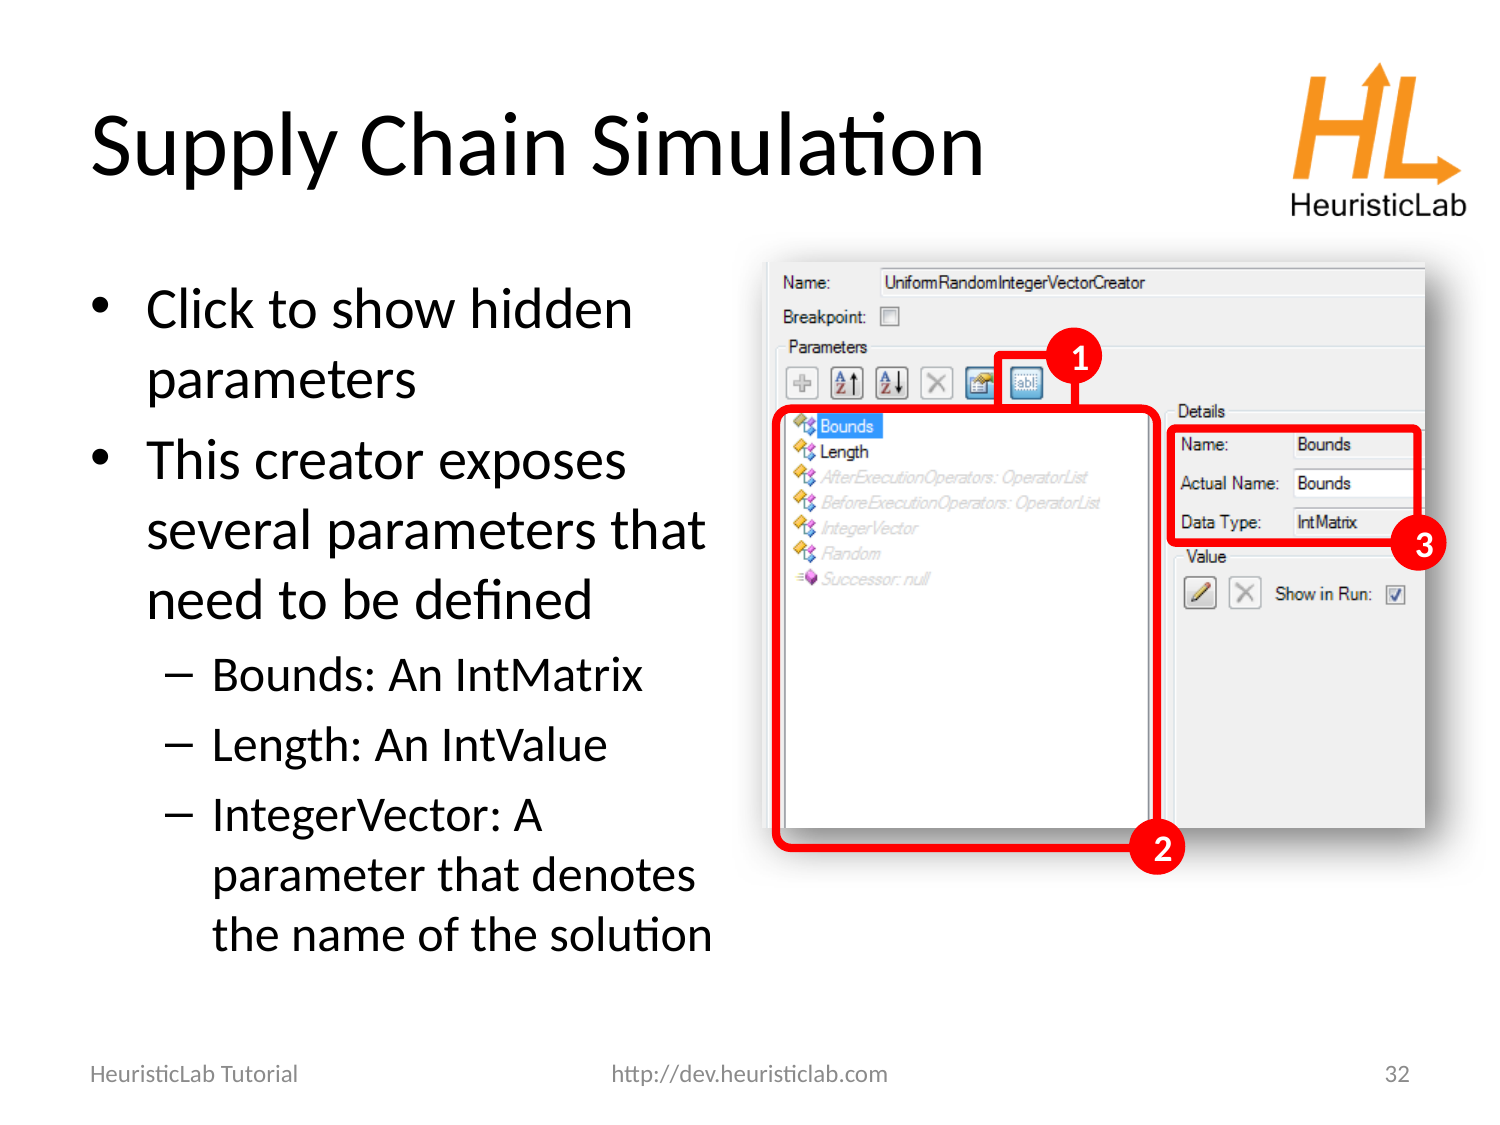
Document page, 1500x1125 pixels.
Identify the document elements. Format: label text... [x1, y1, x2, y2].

text_box [774, 836, 1130, 851]
title Supply Chain Simulation [75, 45, 1282, 233]
text_box 2 [1129, 836, 1186, 875]
slide_number 32 [1074, 1042, 1425, 1103]
text_box 3 [1429, 516, 1447, 569]
picture [762, 262, 1426, 828]
slide_number HeuristicLab Tutorial [75, 1042, 425, 1103]
list Click to show hidden parameters This creator exposes several parameters that need to be defined Bounds: An IntMatrix Length: An IntValue IntegerVector: A parameter that denotes the name of the solution [75, 262, 738, 1005]
footer http://dev.heuristiclab.com [512, 1042, 988, 1103]
picture [1281, 27, 1474, 244]
